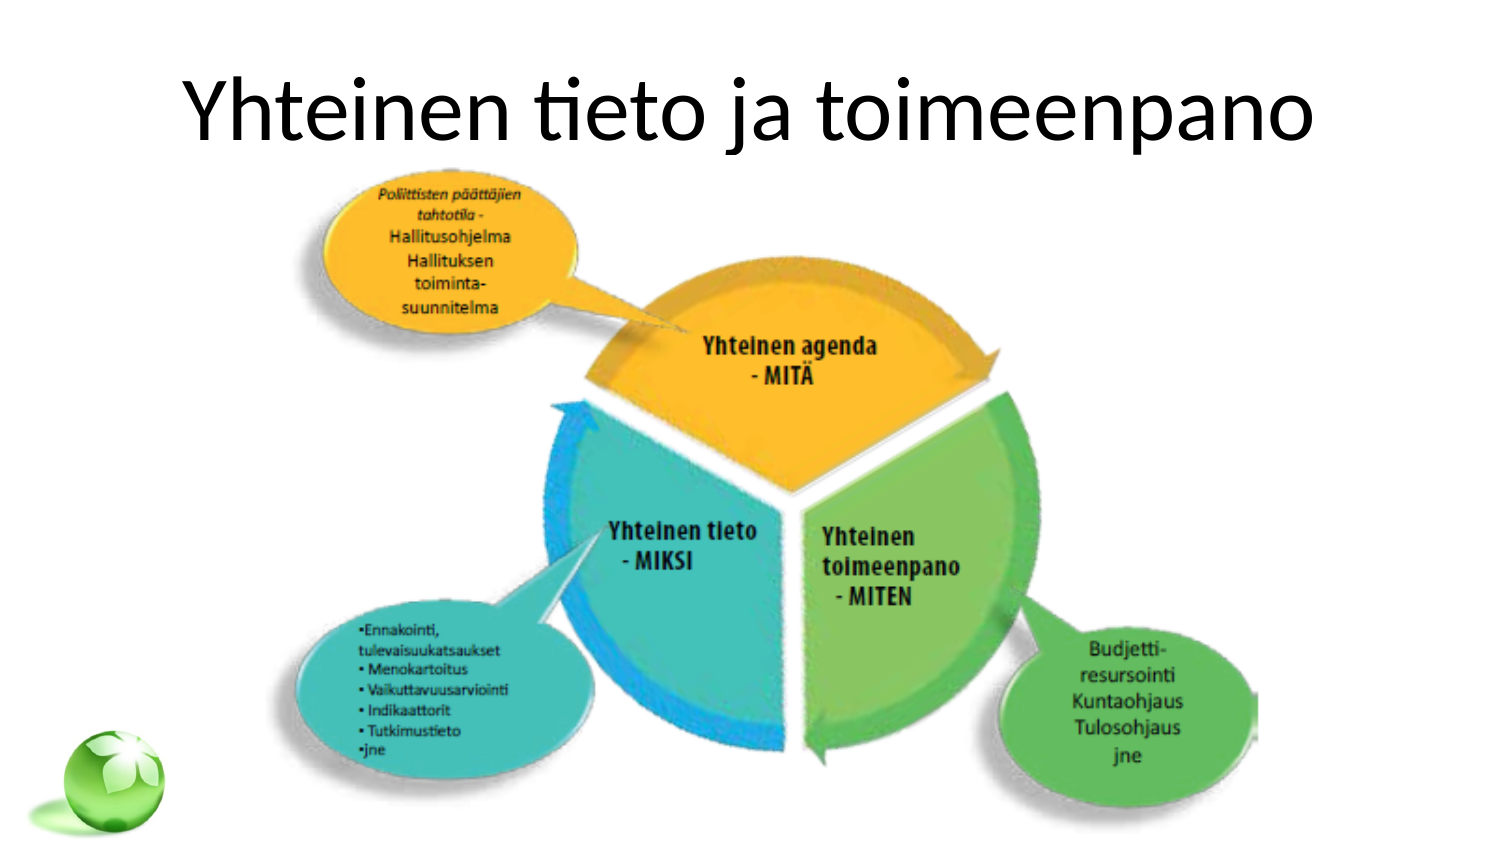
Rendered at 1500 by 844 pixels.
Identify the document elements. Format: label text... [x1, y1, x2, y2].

title Yhteinen tieto ja toimeenpano [75, 33, 1425, 175]
picture [265, 155, 1294, 844]
picture [17, 720, 178, 841]
